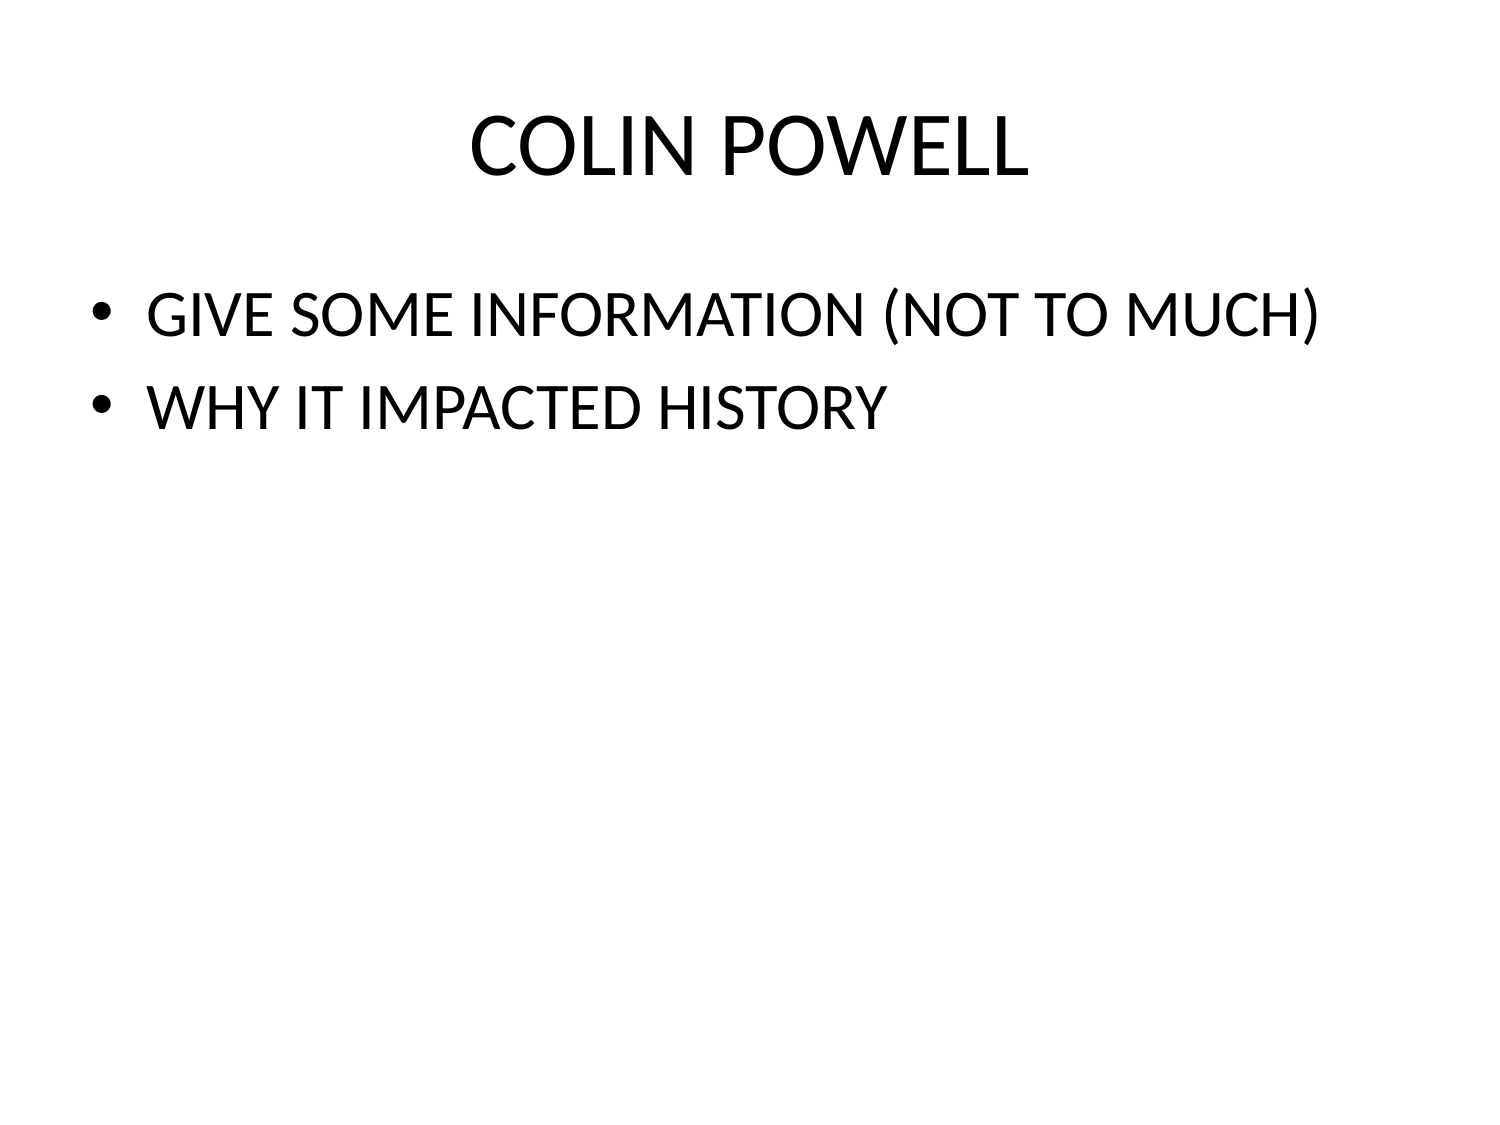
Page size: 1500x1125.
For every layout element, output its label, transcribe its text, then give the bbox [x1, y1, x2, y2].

title COLIN POWELL [75, 45, 1425, 233]
list GIVE SOME INFORMATION (NOT TO MUCH) WHY IT IMPACTED HISTORY [75, 262, 1425, 1005]
